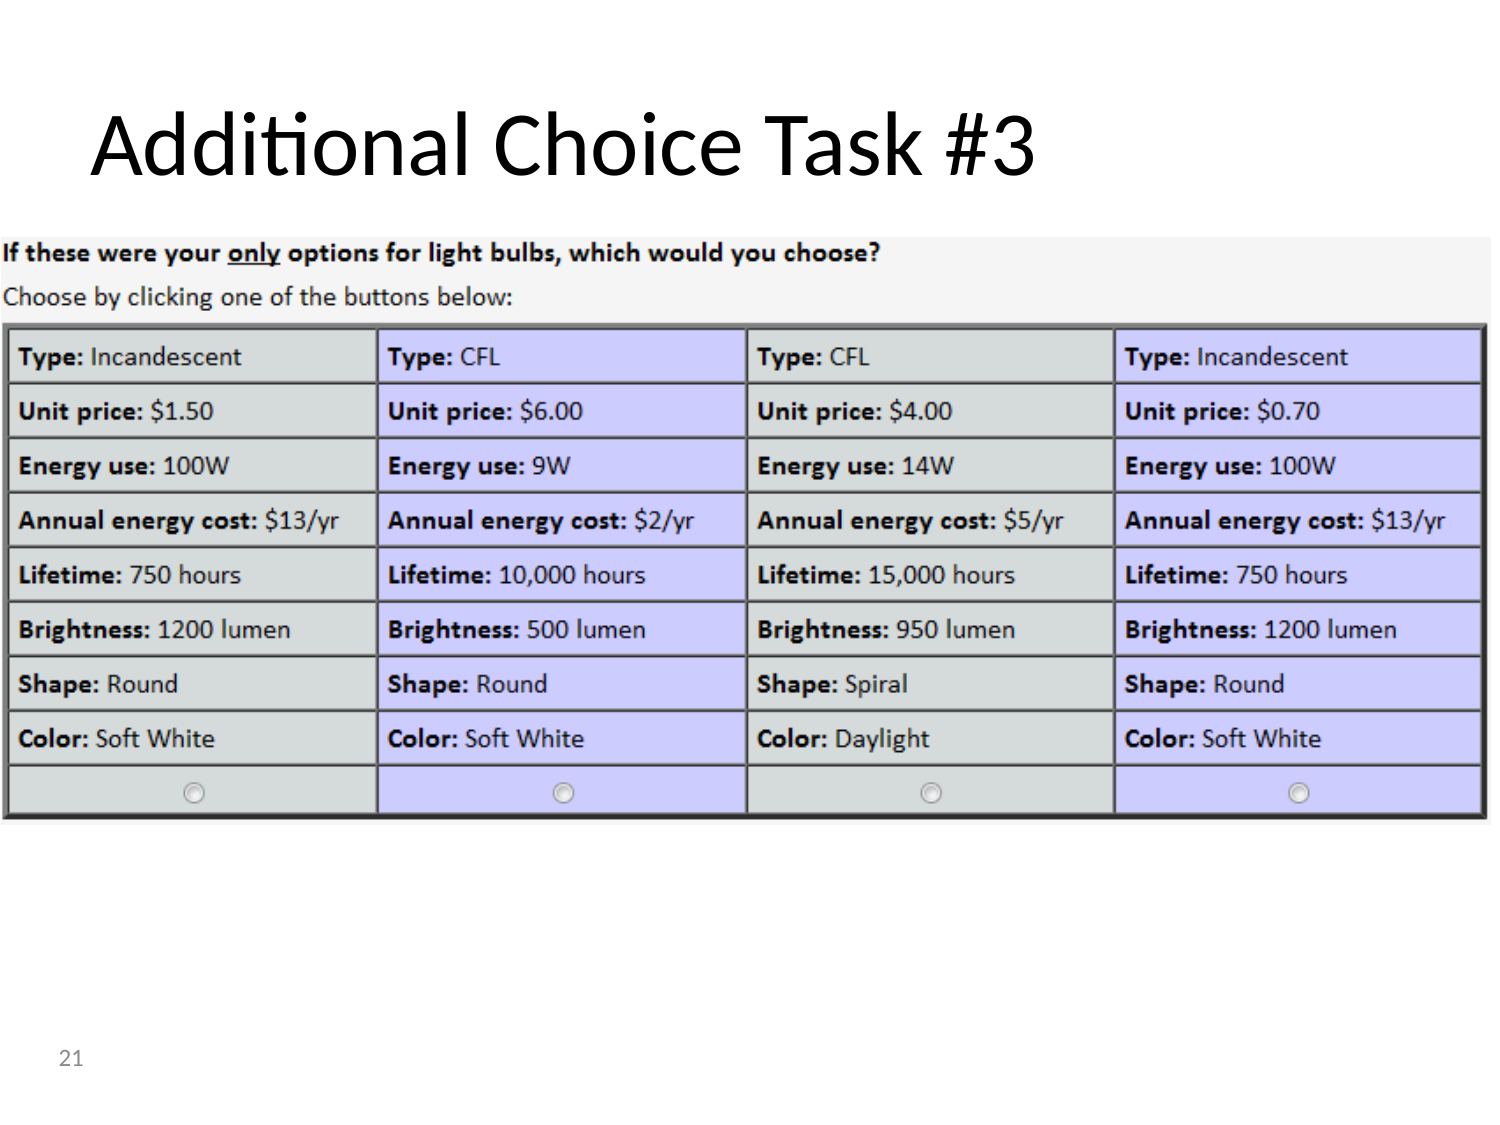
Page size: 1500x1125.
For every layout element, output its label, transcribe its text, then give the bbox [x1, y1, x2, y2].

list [0, 237, 1492, 826]
title Additional Choice Task #3 [75, 45, 1425, 233]
slide_number 21 [23, 1018, 99, 1094]
